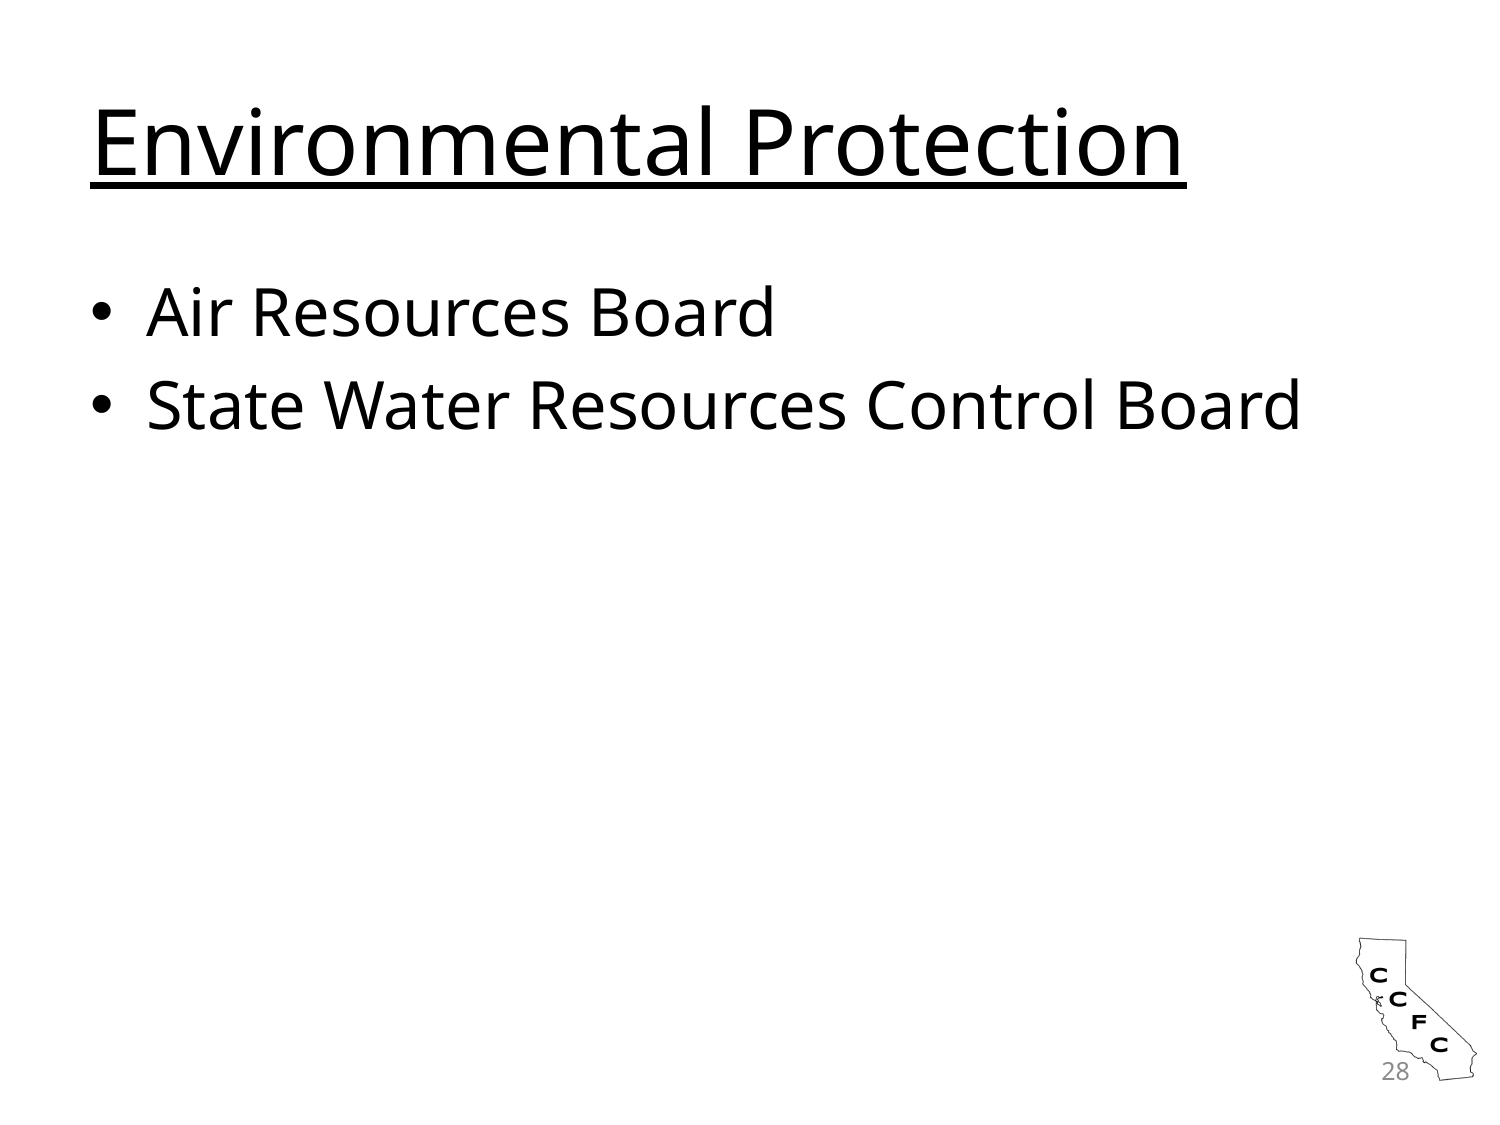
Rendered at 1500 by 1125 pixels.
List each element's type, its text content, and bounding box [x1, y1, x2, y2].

title Environmental Protection [75, 45, 1425, 233]
slide_number 28 [1074, 1042, 1425, 1103]
list Air Resources Board State Water Resources Control Board [75, 262, 1425, 1005]
picture [1350, 934, 1480, 1085]
